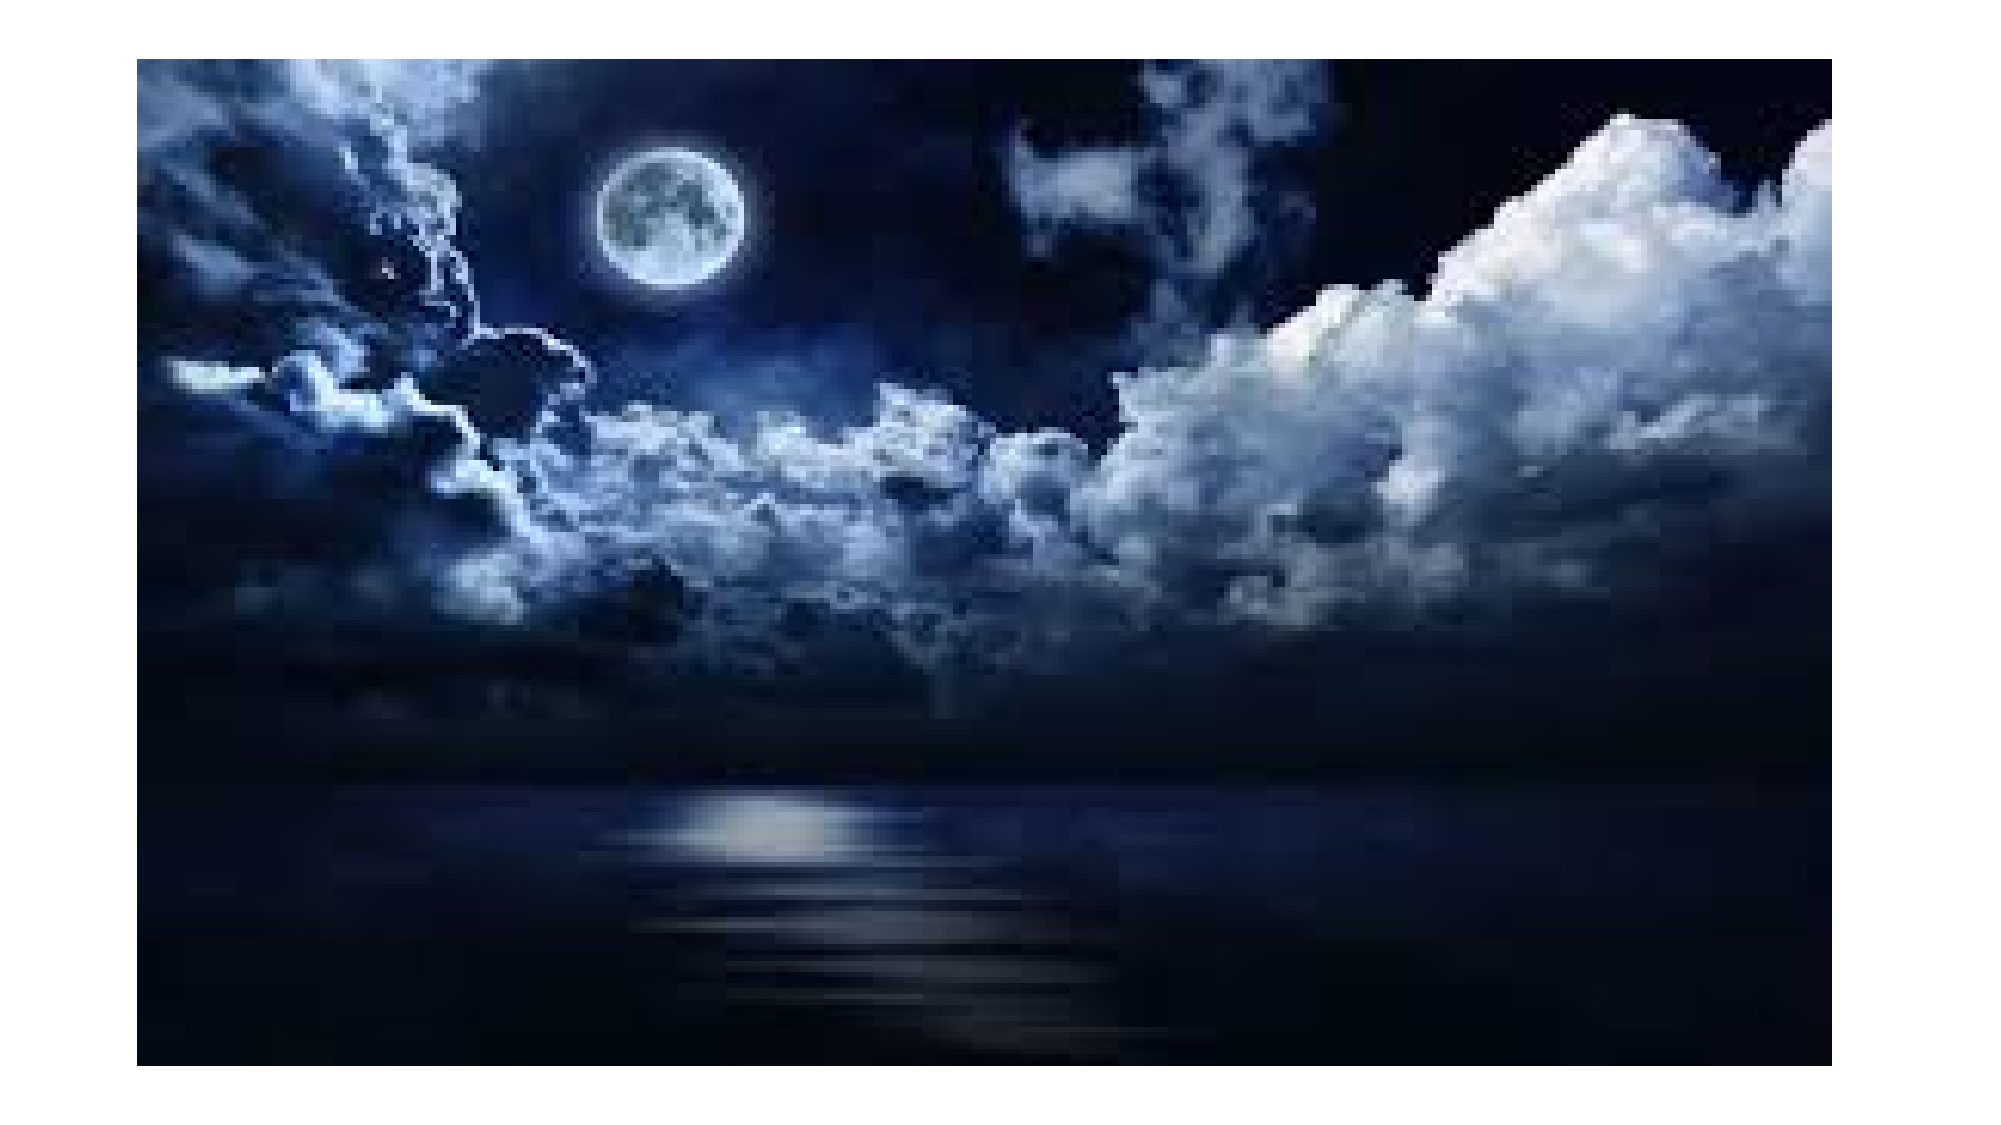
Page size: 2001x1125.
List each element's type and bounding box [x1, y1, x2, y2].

list [137, 59, 1832, 1066]
